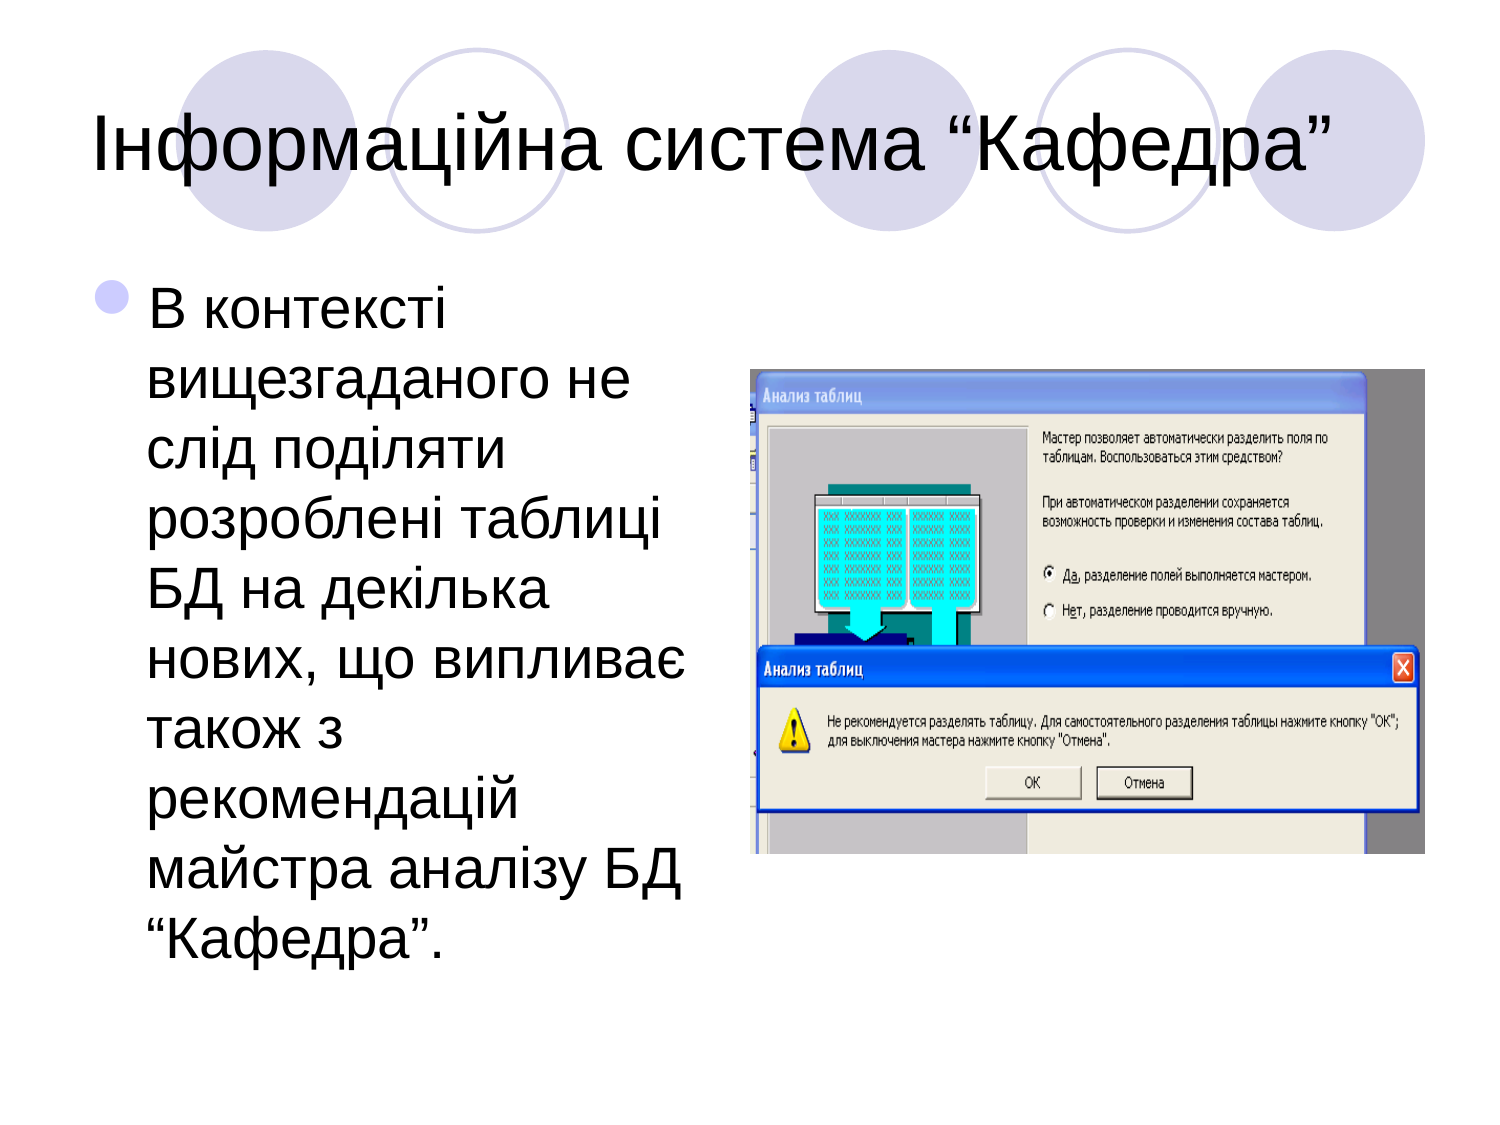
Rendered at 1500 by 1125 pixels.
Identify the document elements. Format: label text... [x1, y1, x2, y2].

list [749, 368, 1426, 855]
title Інформаційна система “Кафедра” [74, 44, 1426, 233]
list В контексті вищезгаданого не слід поділяти розроблені таблиці БД на декілька нових, що випливає також з рекомендацій майстра аналізу БД “Кафедра”. [74, 262, 738, 1006]
